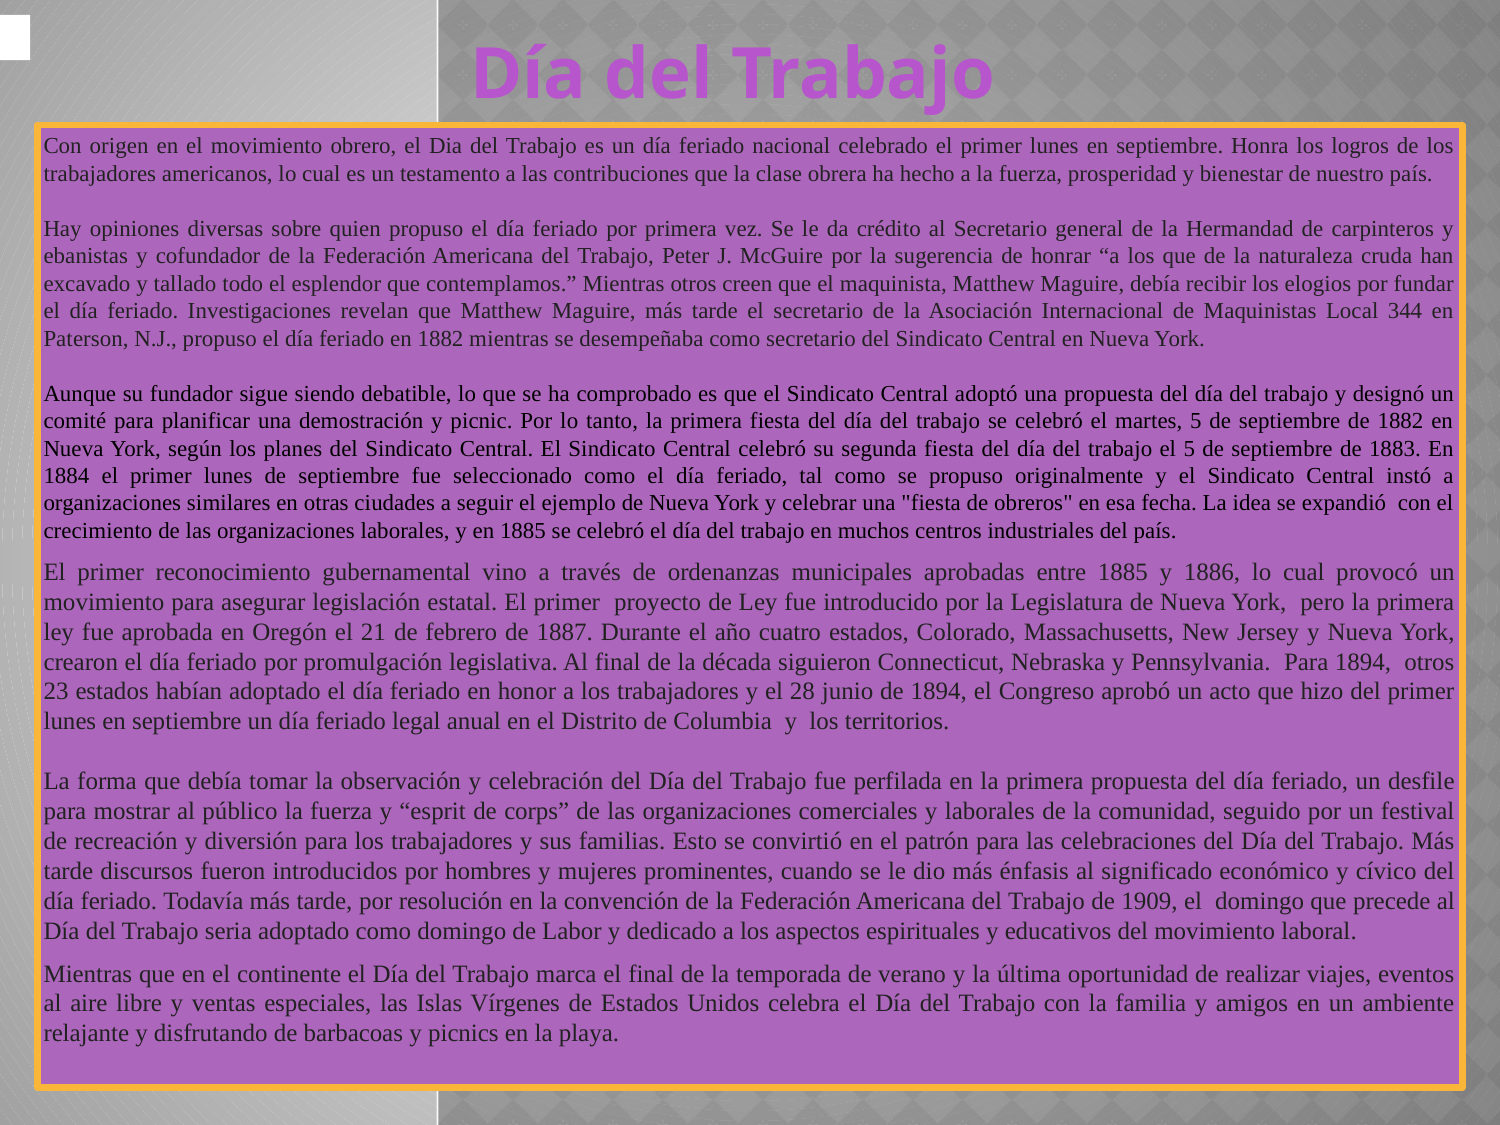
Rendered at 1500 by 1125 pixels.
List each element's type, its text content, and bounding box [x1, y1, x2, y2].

title Día del Trabajo [452, 24, 1013, 113]
text_box Con origen en el movimiento obrero, el Dia del Trabajo es un día feriado nacional celebrado el primer lunes en septiembre. Honra los logros de los trabajadores americanos, lo cual es un testamento a las contribuciones que la clase obrera ha hecho a la fuerza, prosperidad y bienestar de nuestro país. Hay opiniones diversas sobre quien propuso el día feriado por primera vez. Se le da crédito al Secretario general de la Hermandad de carpinteros y ebanistas y cofundador de la Federación Americana del Trabajo, Peter J. McGuire por la sugerencia de honrar “a los que de la naturaleza cruda han excavado y tallado todo el esplendor que contemplamos.” Mientras otros creen que el maquinista, Matthew Maguire, debía recibir los elogios por fundar el día feriado. Investigaciones revelan que Matthew Maguire, más tarde el secretario de la Asociación Internacional de Maquinistas Local 344 en Paterson, N.J., propuso el día feriado en 1882 mientras se desempeñaba como secretario del Sindicato Central en Nueva York. Aunque su fundador sigue siendo debatible, lo que se ha comprobado es que el Sindicato Central adoptó una propuesta del día del trabajo y designó un comité para planificar una demostración y picnic. Por lo tanto, la primera fiesta del día del trabajo se celebró el martes, 5 de septiembre de 1882 en Nueva York, según los planes del Sindicato Central. El Sindicato Central celebró su segunda fiesta del día del trabajo el 5 de septiembre de 1883. En 1884 el primer lunes de septiembre fue seleccionado como el día feriado, tal como se propuso originalmente y el Sindicato Central instó a organizaciones similares en otras ciudades a seguir el ejemplo de Nueva York y celebrar una "fiesta de obreros" en esa fecha. La idea se expandió con el crecimiento de las organizaciones laborales, y en 1885 se celebró el día del trabajo en muchos centros industriales del país. El primer reconocimiento gubernamental vino a través de ordenanzas municipales aprobadas entre 1885 y 1886, lo cual provocó un movimiento para asegurar legislación estatal. El primer proyecto de Ley fue introducido por la Legislatura de Nueva York, pero la primera ley fue aprobada en Oregón el 21 de febrero de 1887. Durante el año cuatro estados, Colorado, Massachusetts, New Jersey y Nueva York, crearon el día feriado por promulgación legislativa. Al final de la década siguieron Connecticut, Nebraska y Pennsylvania. Para 1894, otros 23 estados habían adoptado el día feriado en honor a los trabajadores y el 28 junio de 1894, el Congreso aprobó un acto que hizo del primer lunes en septiembre un día feriado legal anual en el Distrito de Columbia y los territorios. La forma que debía tomar la observación y celebración del Día del Trabajo fue perfilada en la primera propuesta del día feriado, un desfile para mostrar al público la fuerza y “esprit de corps” de las organizaciones comerciales y laborales de la comunidad, seguido por un festival de recreación y diversión para los trabajadores y sus familias. Esto se convirtió en el patrón para las celebraciones del Día del Trabajo. Más tarde discursos fueron introducidos por hombres y mujeres prominentes, cuando se le dio más énfasis al significado económico y cívico del día feriado. Todavía más tarde, por resolución en la convención de la Federación Americana del Trabajo de 1909, el domingo que precede al Día del Trabajo seria adoptado como domingo de Labor y dedicado a los aspectos espirituales y educativos del movimiento laboral. Mientras que en el continente el Día del Trabajo marca el final de la temporada de verano y la última oportunidad de realizar viajes, eventos al aire libre y ventas especiales, las Islas Vírgenes de Estados Unidos celebra el Día del Trabajo con la familia y amigos en un ambiente relajante y disfrutando de barbacoas y picnics en la playa. [34, 122, 1466, 1091]
text_box [0, 14, 31, 61]
